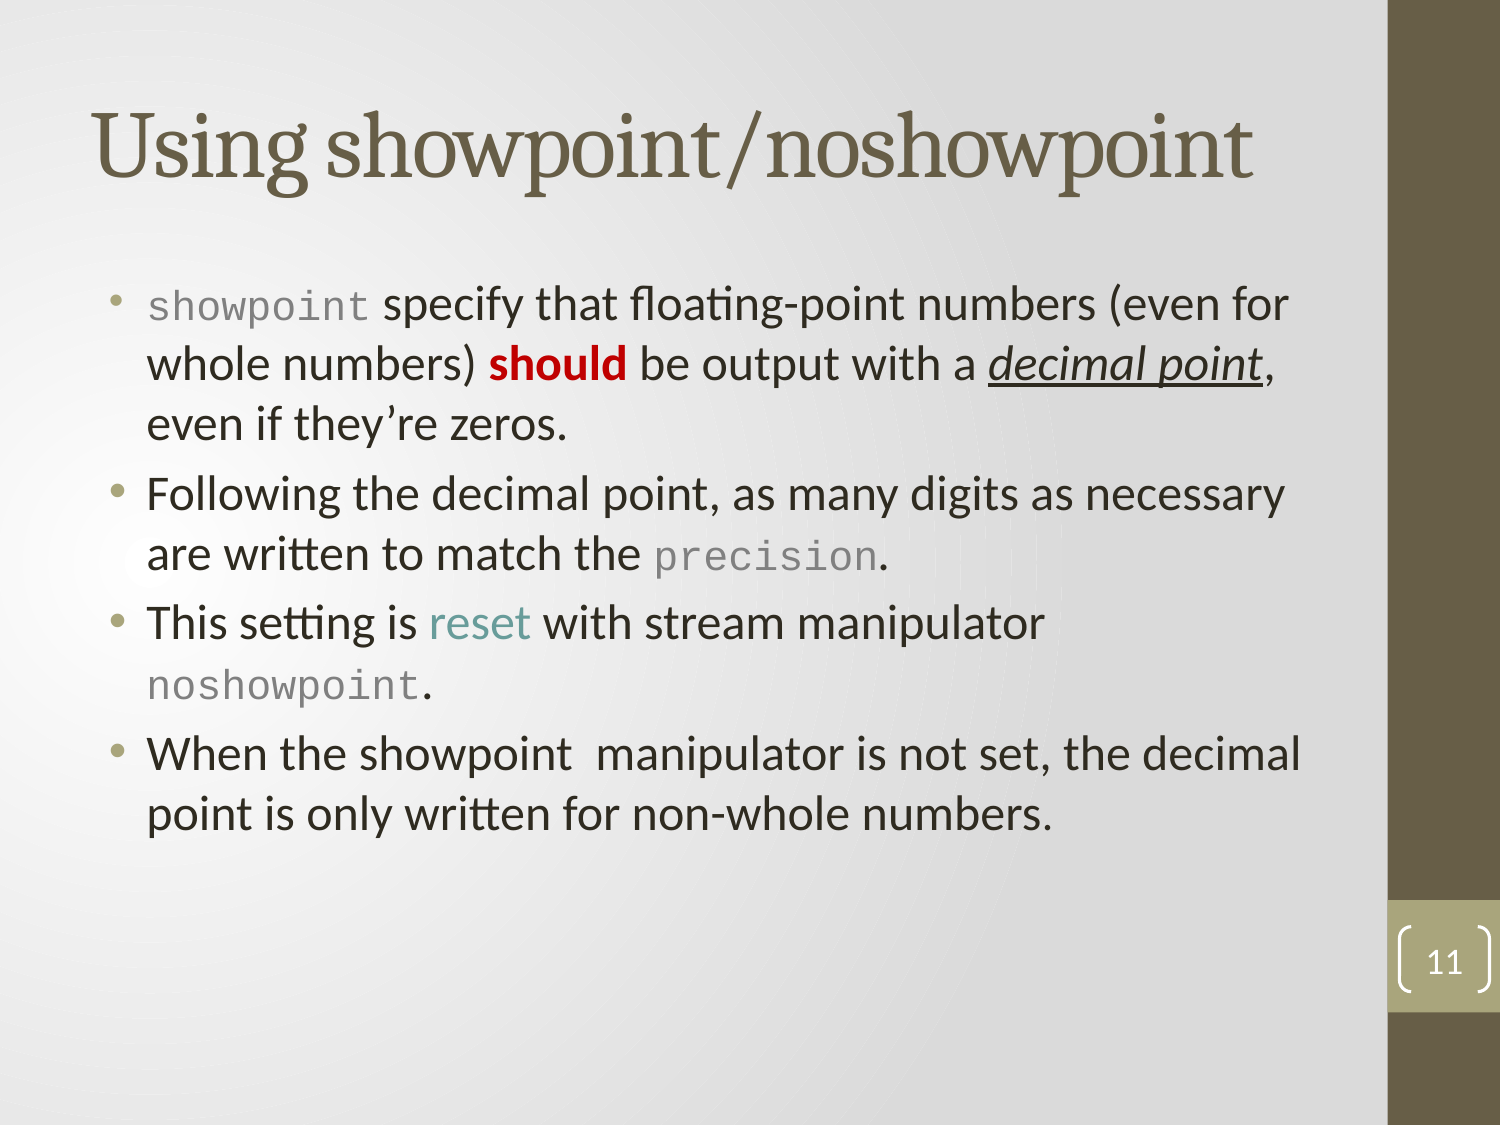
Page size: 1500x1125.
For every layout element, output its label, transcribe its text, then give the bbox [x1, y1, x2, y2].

list showpoint specify that floating-point numbers (even for whole numbers) should be output with a decimal point, even if they’re zeros. Following the decimal point, as many digits as necessary are written to match the precision. This setting is reset with stream manipulator noshowpoint. When the showpoint manipulator is not set, the decimal point is only written for non-whole numbers. [75, 262, 1325, 1050]
slide_number 11 [1397, 925, 1492, 994]
title Using showpoint/noshowpoint [75, 45, 1325, 233]
